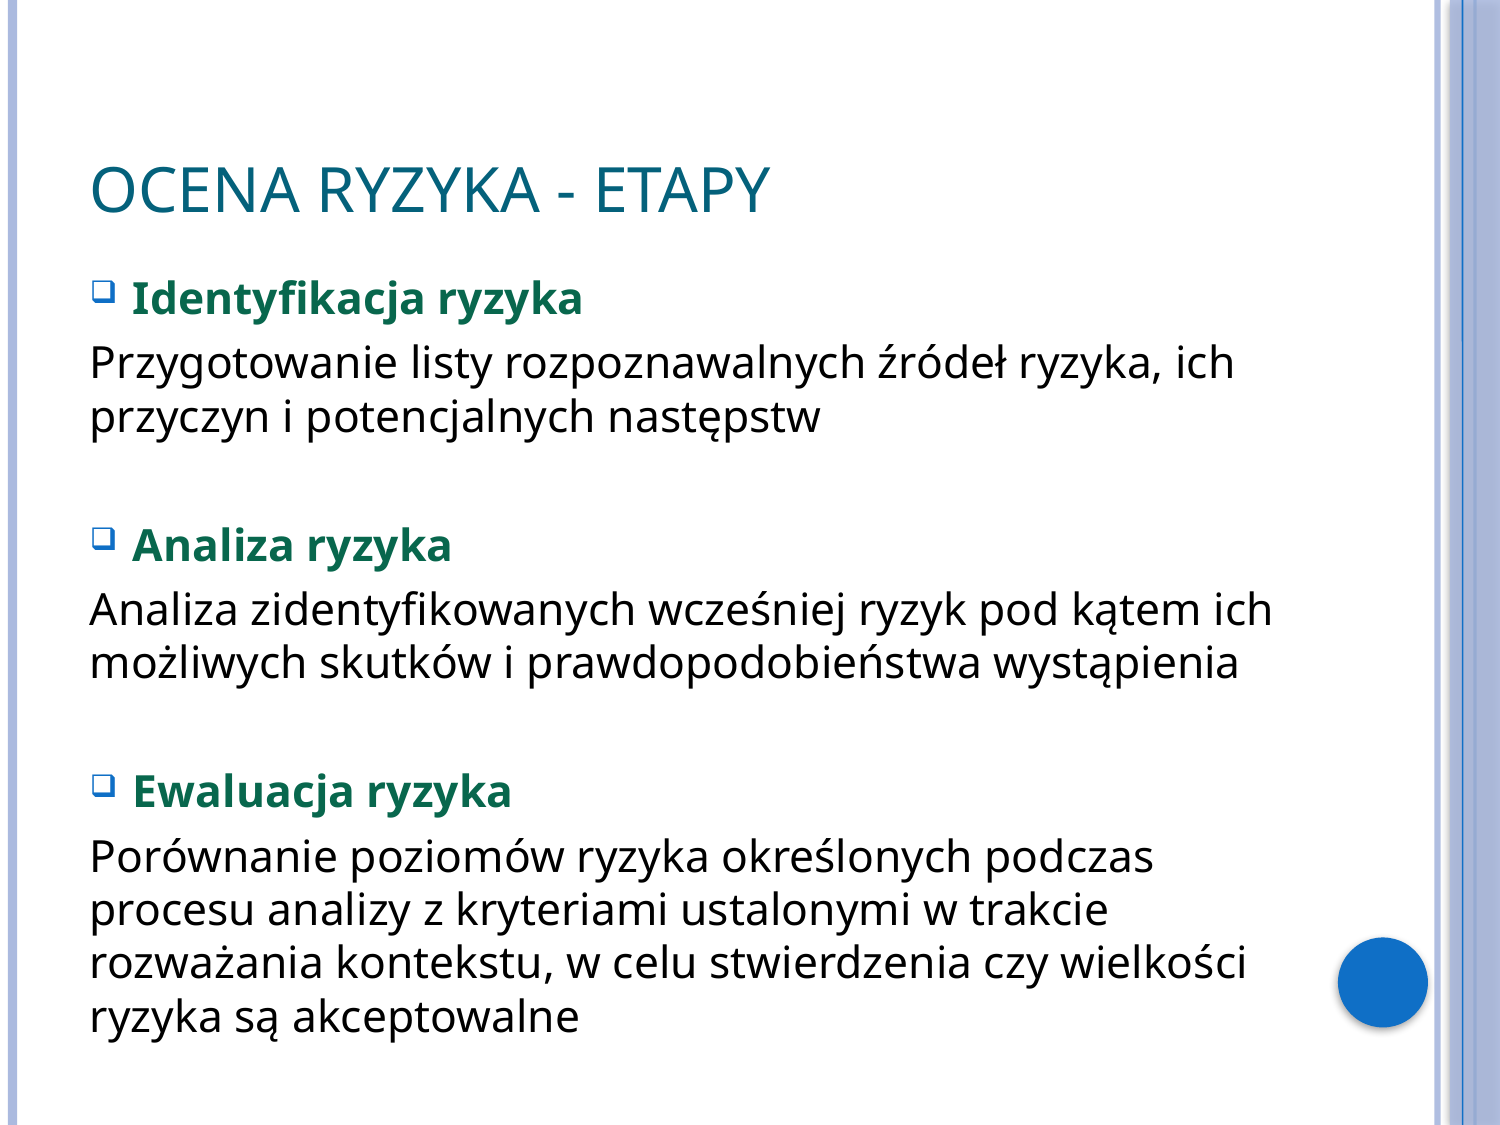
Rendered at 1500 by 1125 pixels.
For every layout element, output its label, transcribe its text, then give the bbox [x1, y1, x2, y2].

title ocena ryzyka - etapy [75, 45, 1300, 233]
list Identyfikacja ryzyka Przygotowanie listy rozpoznawalnych źródeł ryzyka, ich przyczyn i potencjalnych następstw Analiza ryzyka Analiza zidentyfikowanych wcześniej ryzyk pod kątem ich możliwych skutków i prawdopodobieństwa wystąpienia Ewaluacja ryzyka Porównanie poziomów ryzyka określonych podczas procesu analizy z kryteriami ustalonymi w trakcie rozważania kontekstu, w celu stwierdzenia czy wielkości ryzyka są akceptowalne [75, 262, 1300, 1062]
